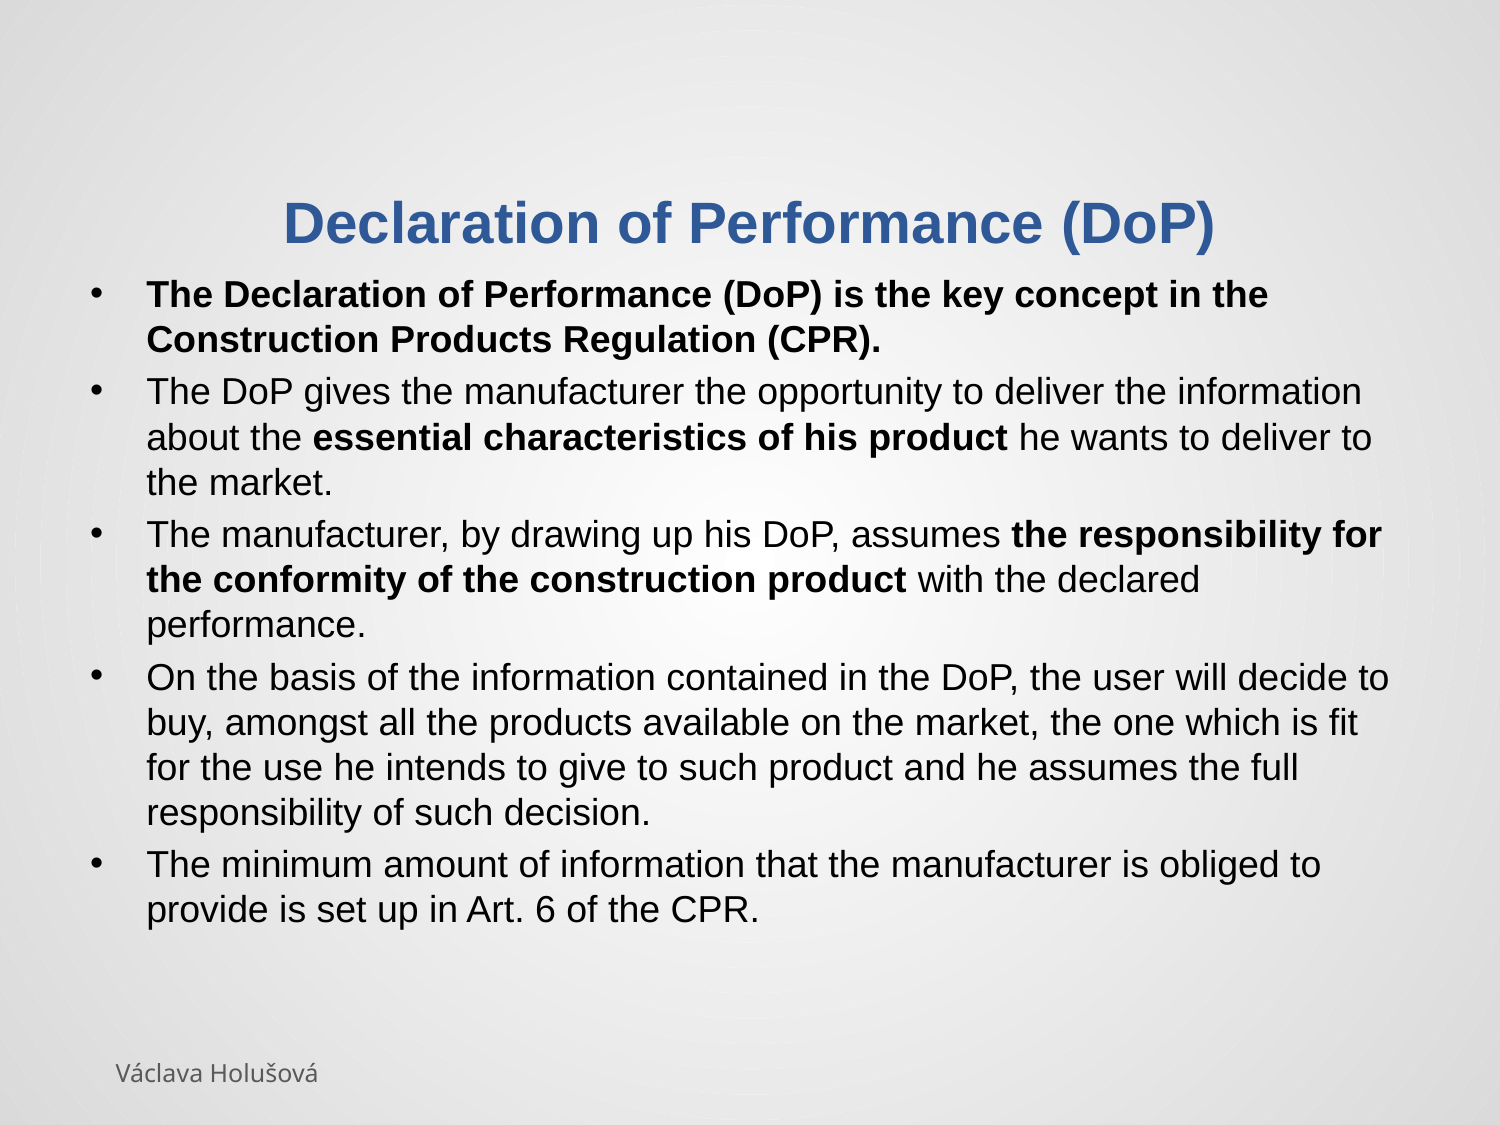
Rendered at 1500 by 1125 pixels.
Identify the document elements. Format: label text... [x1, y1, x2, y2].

list The Declaration of Performance (DoP) is the key concept in the Construction Products Regulation (CPR). The DoP gives the manufacturer the opportunity to deliver the information about the essential characteristics of his product he wants to deliver to the market. The manufacturer, by drawing up his DoP, assumes the responsibility for the conformity of the construction product with the declared performance. On the basis of the information contained in the DoP, the user will decide to buy, amongst all the products available on the market, the one which is fit for the use he intends to give to such product and he assumes the full responsibility of such decision. The minimum amount of information that the manufacturer is obliged to provide is set up in Art. 6 of the CPR. [75, 262, 1425, 1005]
footer Václava Holušová [108, 1042, 576, 1103]
title Declaration of Performance (DoP) [75, 0, 1425, 262]
